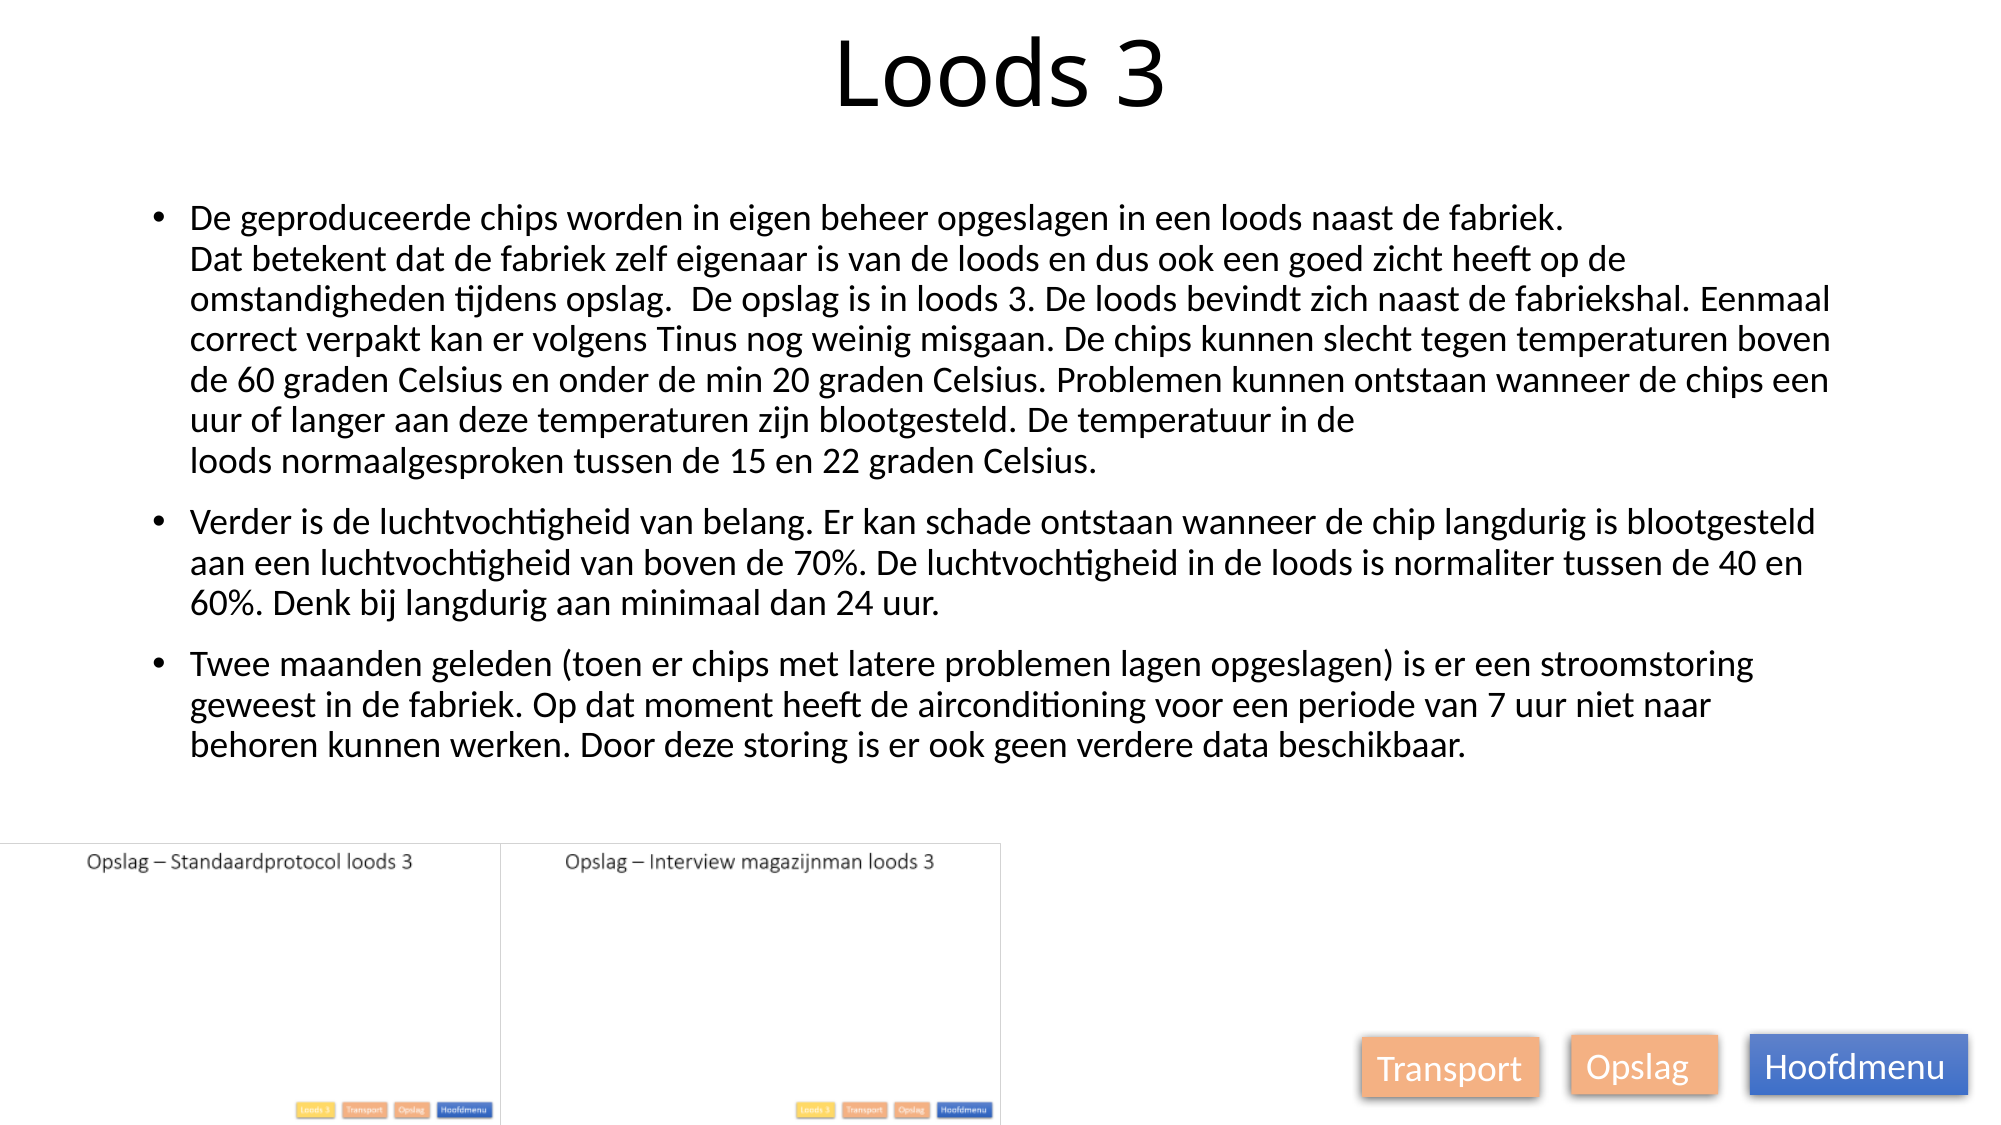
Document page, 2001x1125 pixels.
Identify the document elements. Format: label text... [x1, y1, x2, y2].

text_box Opslag [1571, 1034, 1719, 1095]
picture [501, 844, 1000, 1125]
title Loods 3 [137, 3, 1863, 152]
text_box Hoofdmenu [1749, 1034, 1969, 1095]
list De geproduceerde chips worden in eigen beheer opgeslagen in een loods naast de fabriek. Dat betekent dat de fabriek zelf eigenaar is van de loods en dus ook een goed zicht heeft op de omstandigheden tijdens opslag. De opslag is in loods 3. De loods bevindt zich naast de fabriekshal. Eenmaal correct verpakt kan er volgens Tinus nog weinig misgaan. De chips kunnen slecht tegen temperaturen boven de 60 graden Celsius en onder de min 20 graden Celsius. Problemen kunnen ontstaan wanneer de chips een uur of langer aan deze temperaturen zijn blootgesteld. De temperatuur in de loods normaalgesproken tussen de 15 en 22 graden Celsius. Verder is de luchtvochtigheid van belang. Er kan schade ontstaan wanneer de chip langdurig is blootgesteld aan een luchtvochtigheid van boven de 70%. De luchtvochtigheid in de loods is normaliter tussen de 40 en 60%. Denk bij langdurig aan minimaal dan 24 uur. Twee maanden geleden (toen er chips met latere problemen lagen opgeslagen) is er een stroomstoring geweest in de fabriek. Op dat moment heeft de airconditioning voor een periode van 7 uur niet naar behoren kunnen werken. Door deze storing is er ook geen verdere data beschikbaar. [137, 190, 1863, 1014]
text_box Transport [1362, 1037, 1540, 1097]
picture [0, 844, 500, 1125]
